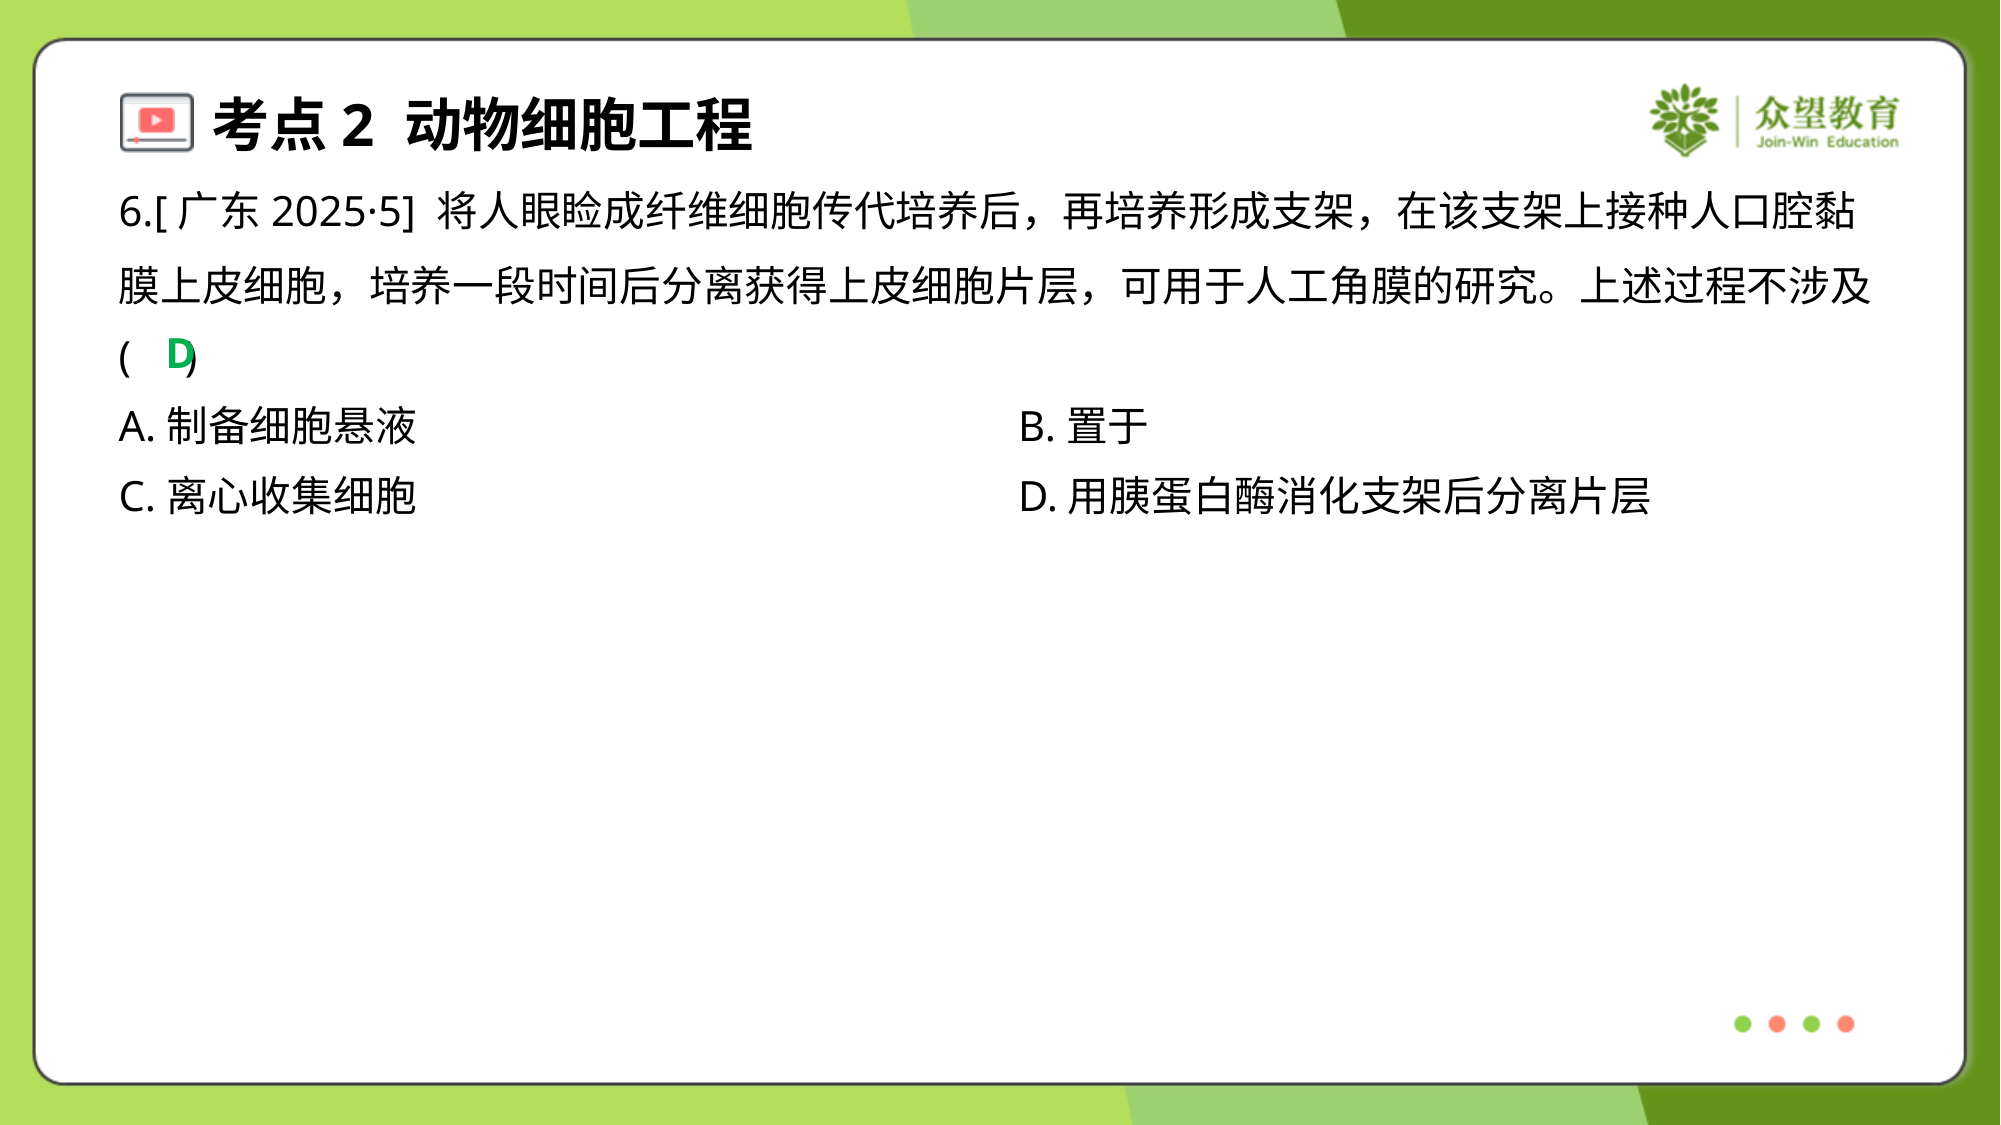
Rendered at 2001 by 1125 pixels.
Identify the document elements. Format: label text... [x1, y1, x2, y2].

text_box 6.[广东2025·5] 将人眼睑成纤维细胞传代培养后，再培养形成支架，在该支架上接种人口腔黏 膜上皮细胞，培养一段时间后分离获得上皮细胞片层，可用于人工角膜的研究。上述过程不涉及 ( ) [118, 159, 1883, 373]
text_box D [149, 306, 213, 371]
picture [0, 0, 2000, 1125]
